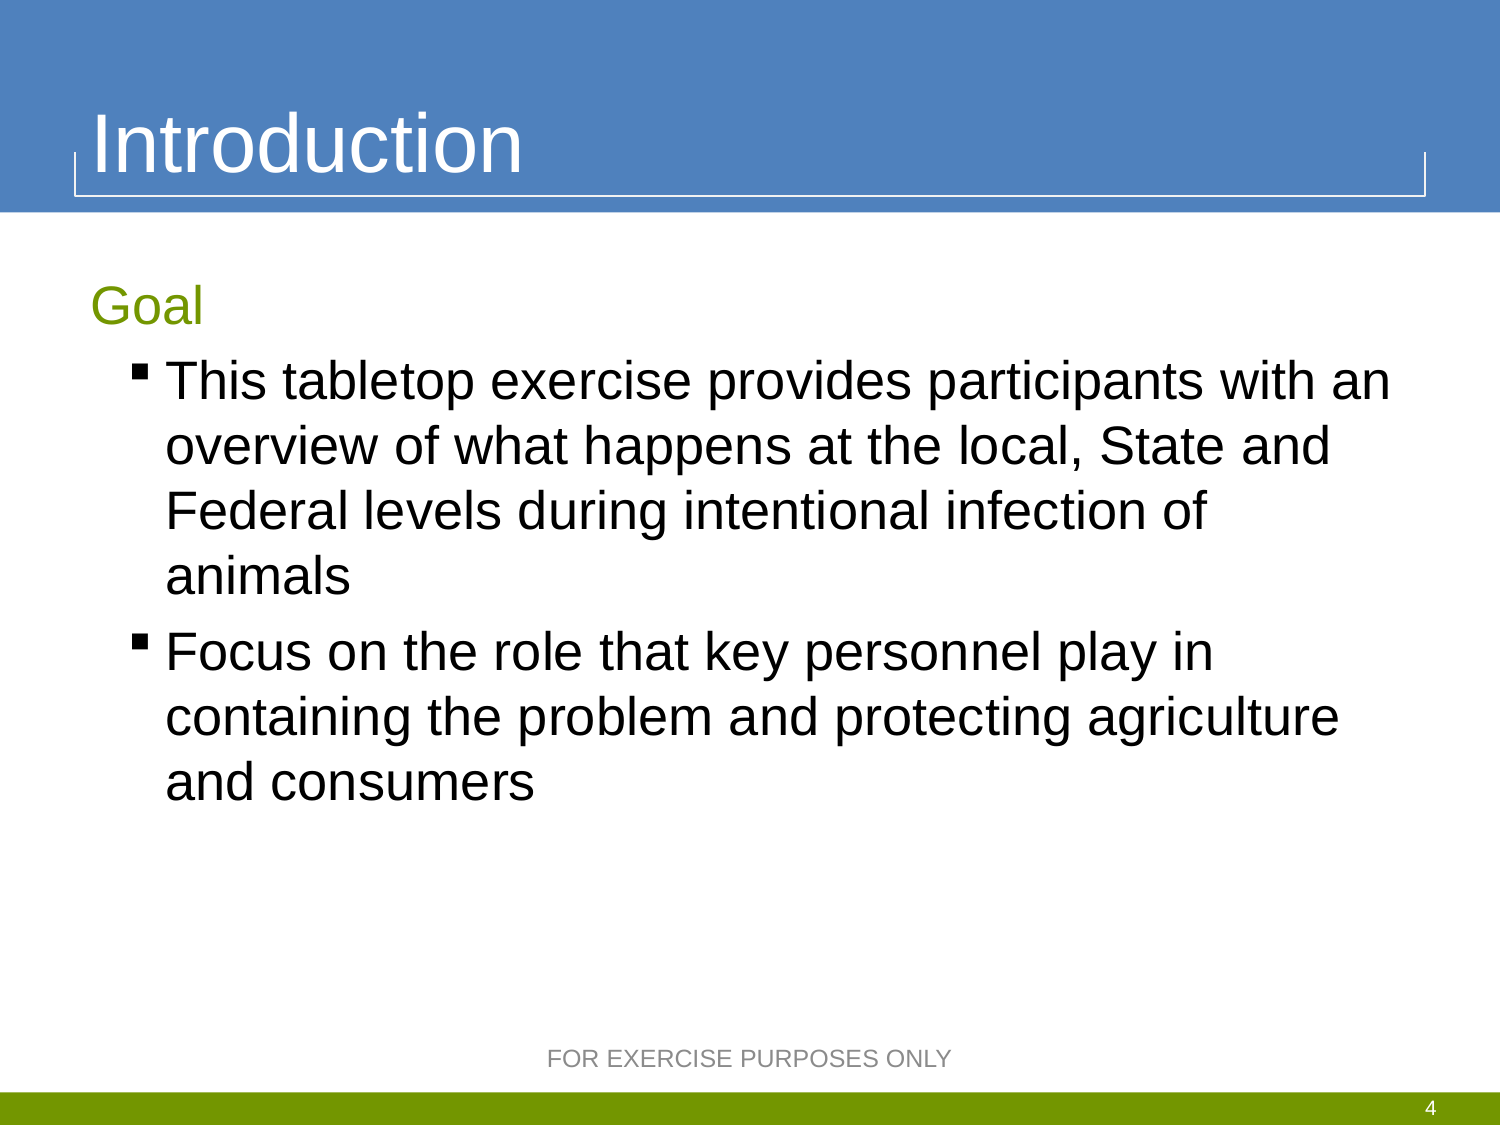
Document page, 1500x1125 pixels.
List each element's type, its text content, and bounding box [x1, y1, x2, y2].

list Goal This tabletop exercise provides participants with an overview of what happens at the local, State and Federal levels during intentional infection of animals Focus on the role that key personnel play in containing the problem and protecting agriculture and consumers [74, 262, 1426, 1006]
title Introduction [74, 44, 1426, 233]
footer FOR EXERCISE PURPOSES ONLY [512, 1042, 988, 1103]
